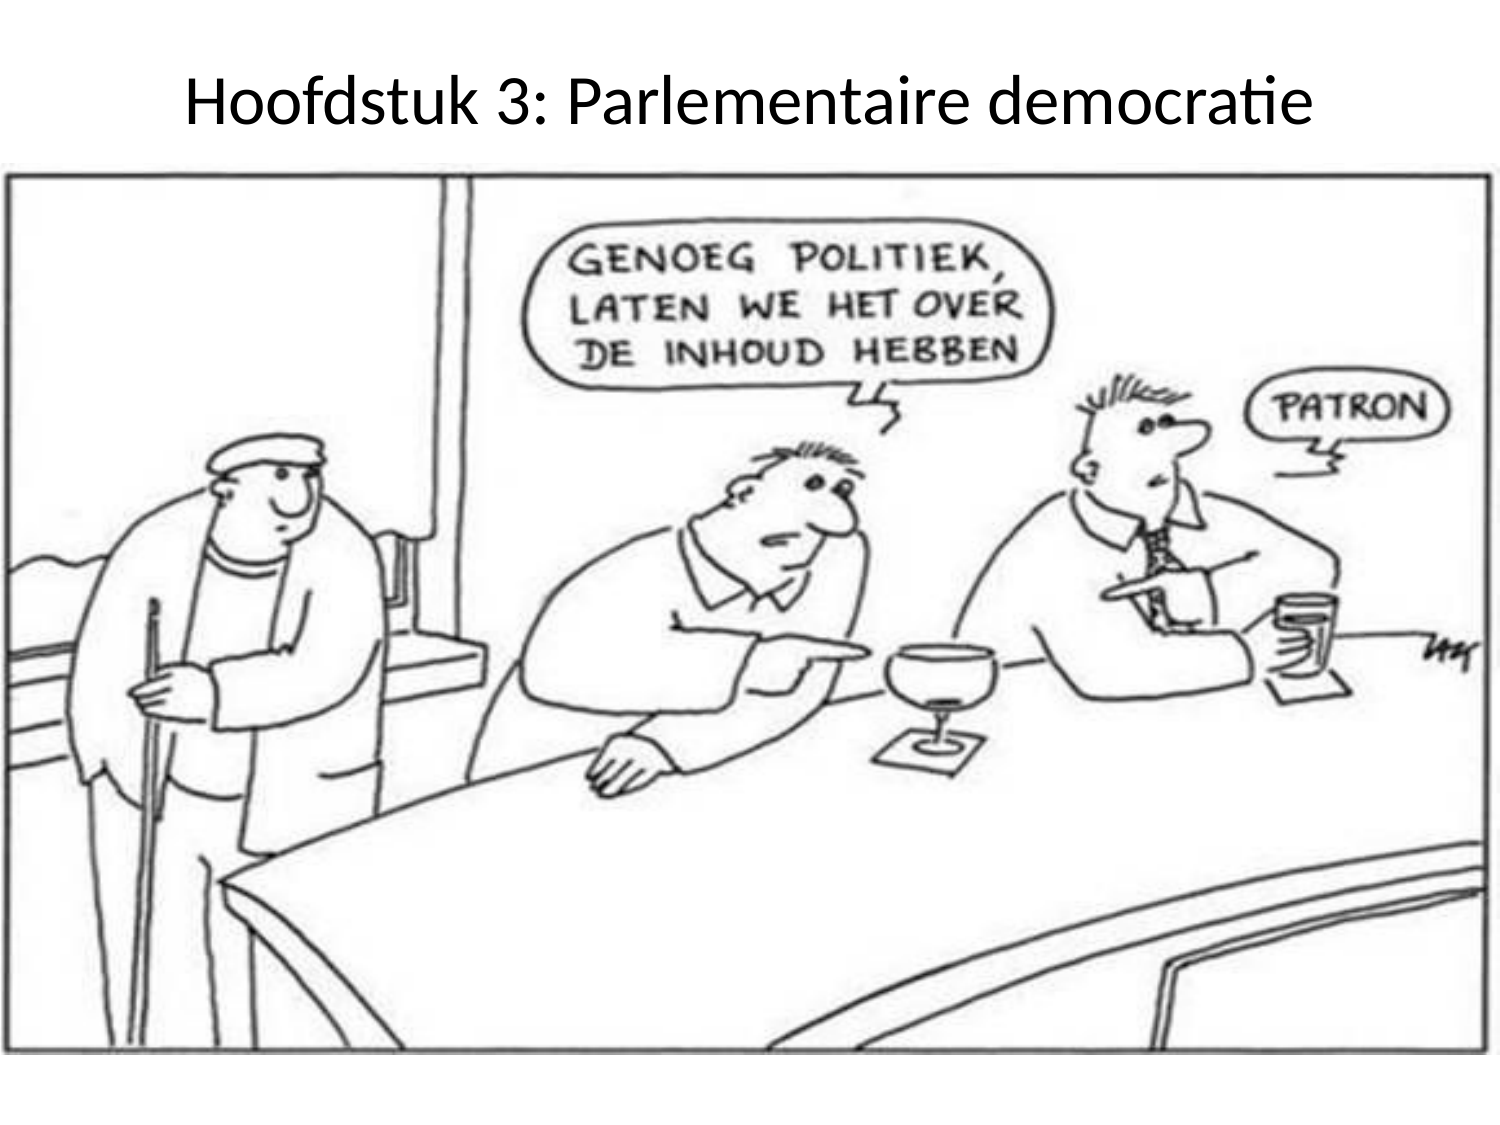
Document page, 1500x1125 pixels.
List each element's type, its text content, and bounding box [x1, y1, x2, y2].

title Hoofdstuk 3: Parlementaire democratie [75, 45, 1425, 163]
picture [0, 163, 1500, 1055]
